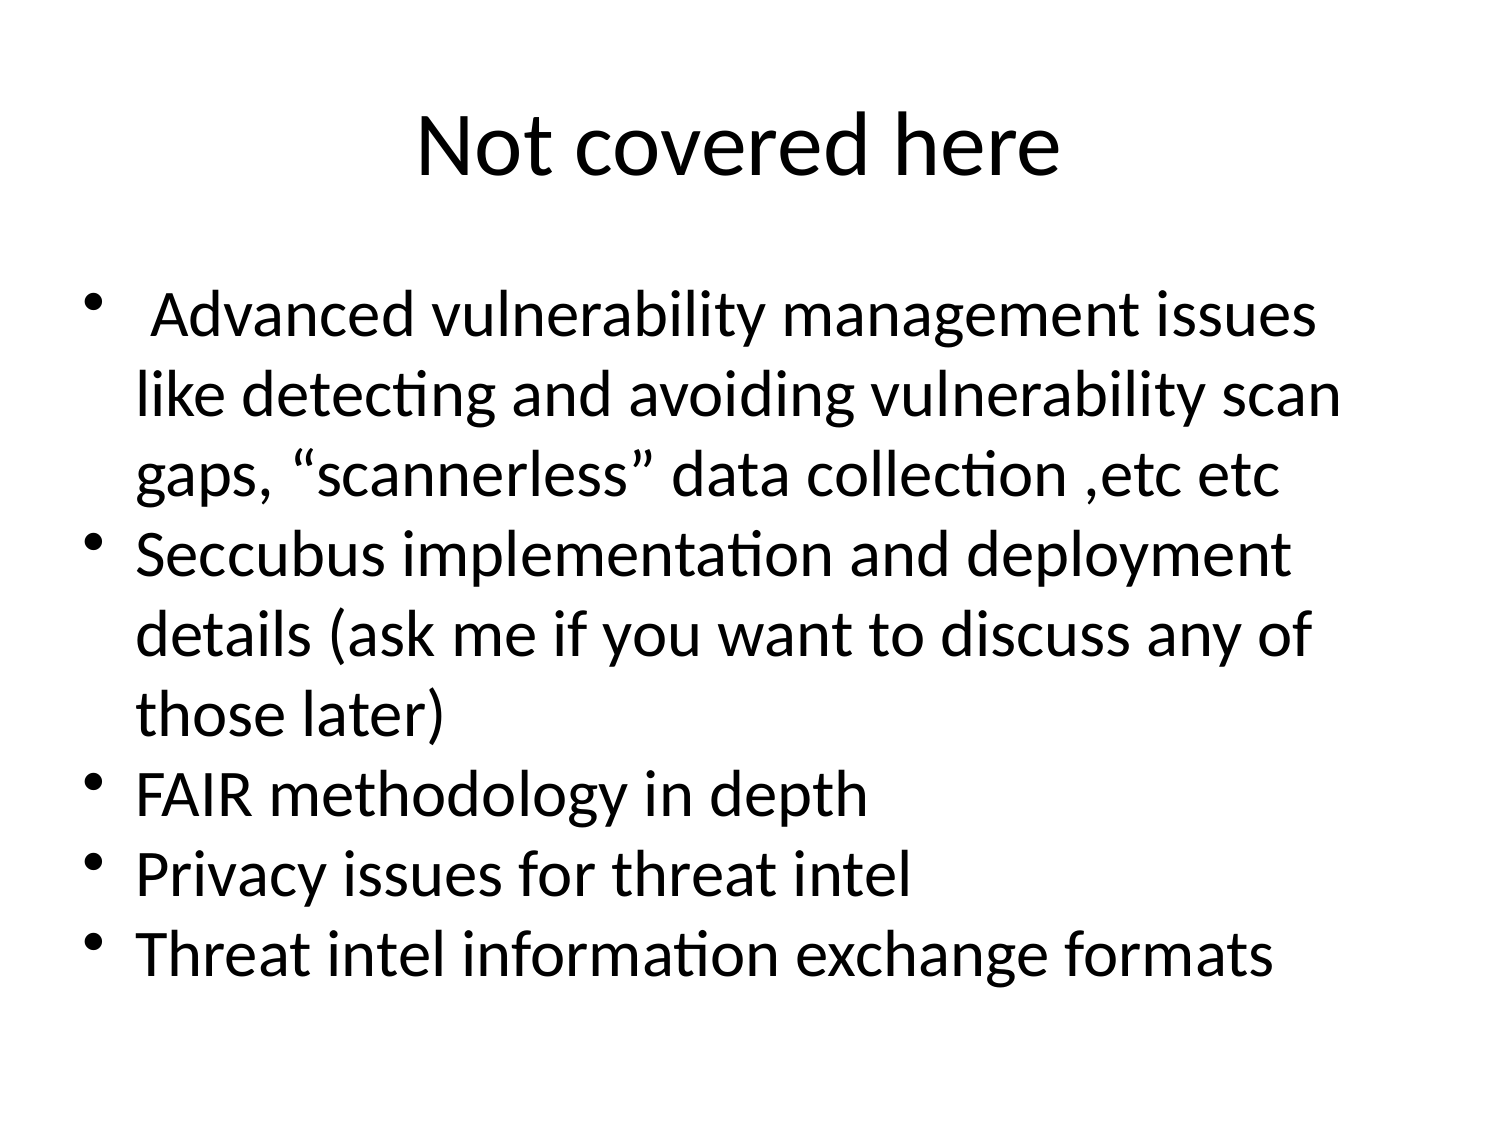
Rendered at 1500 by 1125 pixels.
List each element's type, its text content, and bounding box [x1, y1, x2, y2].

text_box Not covered here [75, 76, 1425, 201]
text_box Advanced vulnerability management issues like detecting and avoiding vulnerability scan gaps, “scannerless” data collection ,etc etc Seccubus implementation and deployment details (ask me if you want to discuss any of those later) FAIR methodology in depth Privacy issues for threat intel Threat intel information exchange formats [75, 262, 1425, 997]
